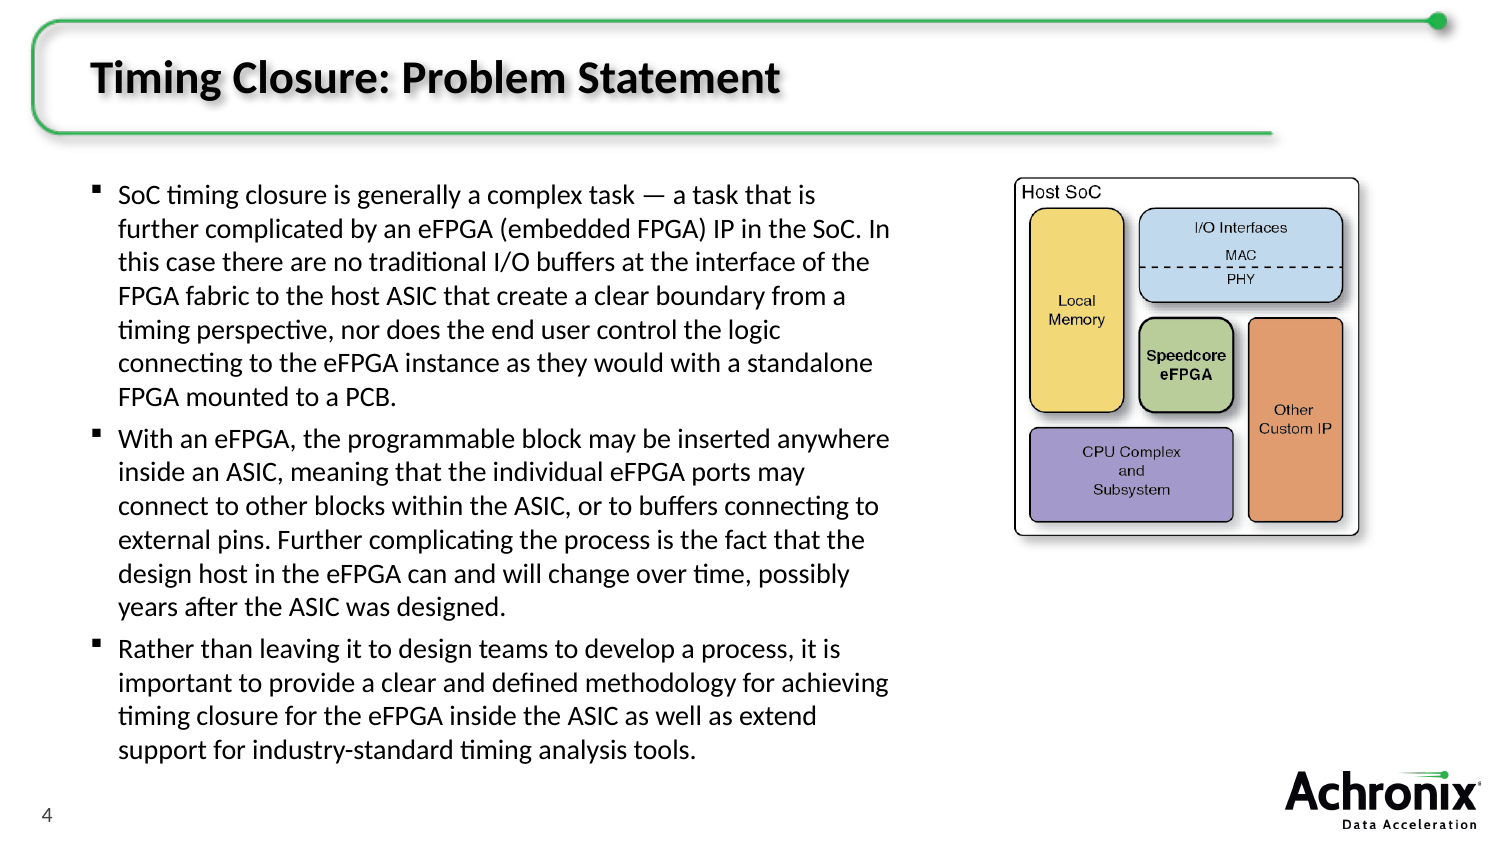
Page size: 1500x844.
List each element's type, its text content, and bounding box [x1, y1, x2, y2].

list SoC timing closure is generally a complex task — a task that is further complicated by an eFPGA (embedded FPGA) IP in the SoC. In this case there are no traditional I/O buffers at the interface of the FPGA fabric to the host ASIC that create a clear boundary from a timing perspective, nor does the end user control the logic connecting to the eFPGA instance as they would with a standalone FPGA mounted to a PCB. With an eFPGA, the programmable block may be inserted anywhere inside an ASIC, meaning that the individual eFPGA ports may connect to other blocks within the ASIC, or to buffers connecting to external pins. Further complicating the process is the fact that the design host in the eFPGA can and will change over time, possibly years after the ASIC was designed. Rather than leaving it to design teams to develop a process, it is important to provide a clear and defined methodology for achieving timing closure for the eFPGA inside the ASIC as well as extend support for industry-standard timing analysis tools. [75, 168, 907, 766]
picture [1005, 168, 1380, 557]
slide_number 4 [0, 790, 68, 835]
picture [1285, 771, 1482, 829]
picture [19, 1, 1472, 160]
title Timing Closure: Problem Statement [75, 22, 1425, 135]
